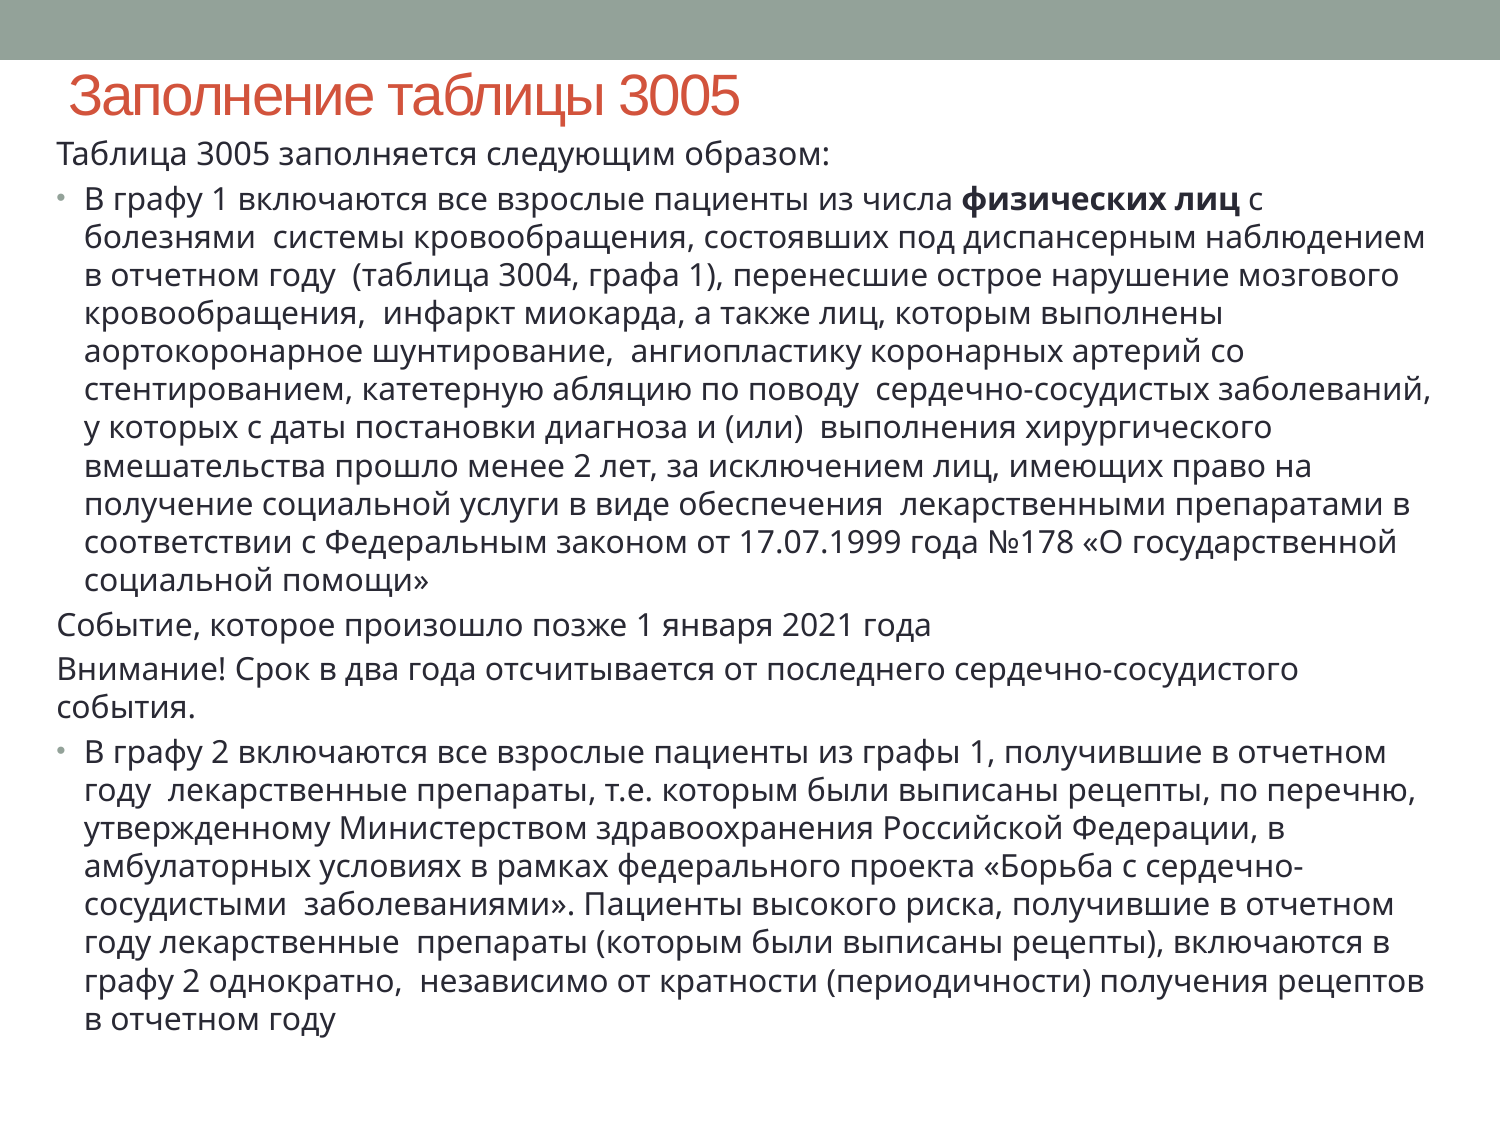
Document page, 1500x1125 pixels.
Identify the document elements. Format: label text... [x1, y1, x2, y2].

list Таблица 3005 заполняется следующим образом: В графу 1 включаются все взрослые пациенты из числа физических лиц с болезнями системы кровообращения, состоявших под диспансерным наблюдением в отчетном году (таблица 3004, графа 1), перенесшие острое нарушение мозгового кровообращения, инфаркт миокарда, а также лиц, которым выполнены аортокоронарное шунтирование, ангиопластику коронарных артерий со стентированием, катетерную абляцию по поводу сердечно-сосудистых заболеваний, у которых с даты постановки диагноза и (или) выполнения хирургического вмешательства прошло менее 2 лет, за исключением лиц, имеющих право на получение социальной услуги в виде обеспечения лекарственными препаратами в соответствии с Федеральным законом от 17.07.1999 года №178 «О государственной социальной помощи» Событие, которое произошло позже 1 января 2021 года Внимание! Срок в два года отсчитывается от последнего сердечно-сосудистого события. В графу 2 включаются все взрослые пациенты из графы 1, получившие в отчетном году лекарственные препараты, т.е. которым были выписаны рецепты, по перечню, утвержденному Министерством здравоохранения Российской Федерации, в амбулаторных условиях в рамках федерального проекта «Борьба с сердечно-сосудистыми заболеваниями». Пациенты высокого риска, получившие в отчетном году лекарственные препараты (которым были выписаны рецепты), включаются в графу 2 однократно, независимо от кратности (периодичности) получения рецептов в отчетном году [41, 125, 1459, 1063]
title Заполнение таблицы 3005 [53, 0, 1425, 125]
